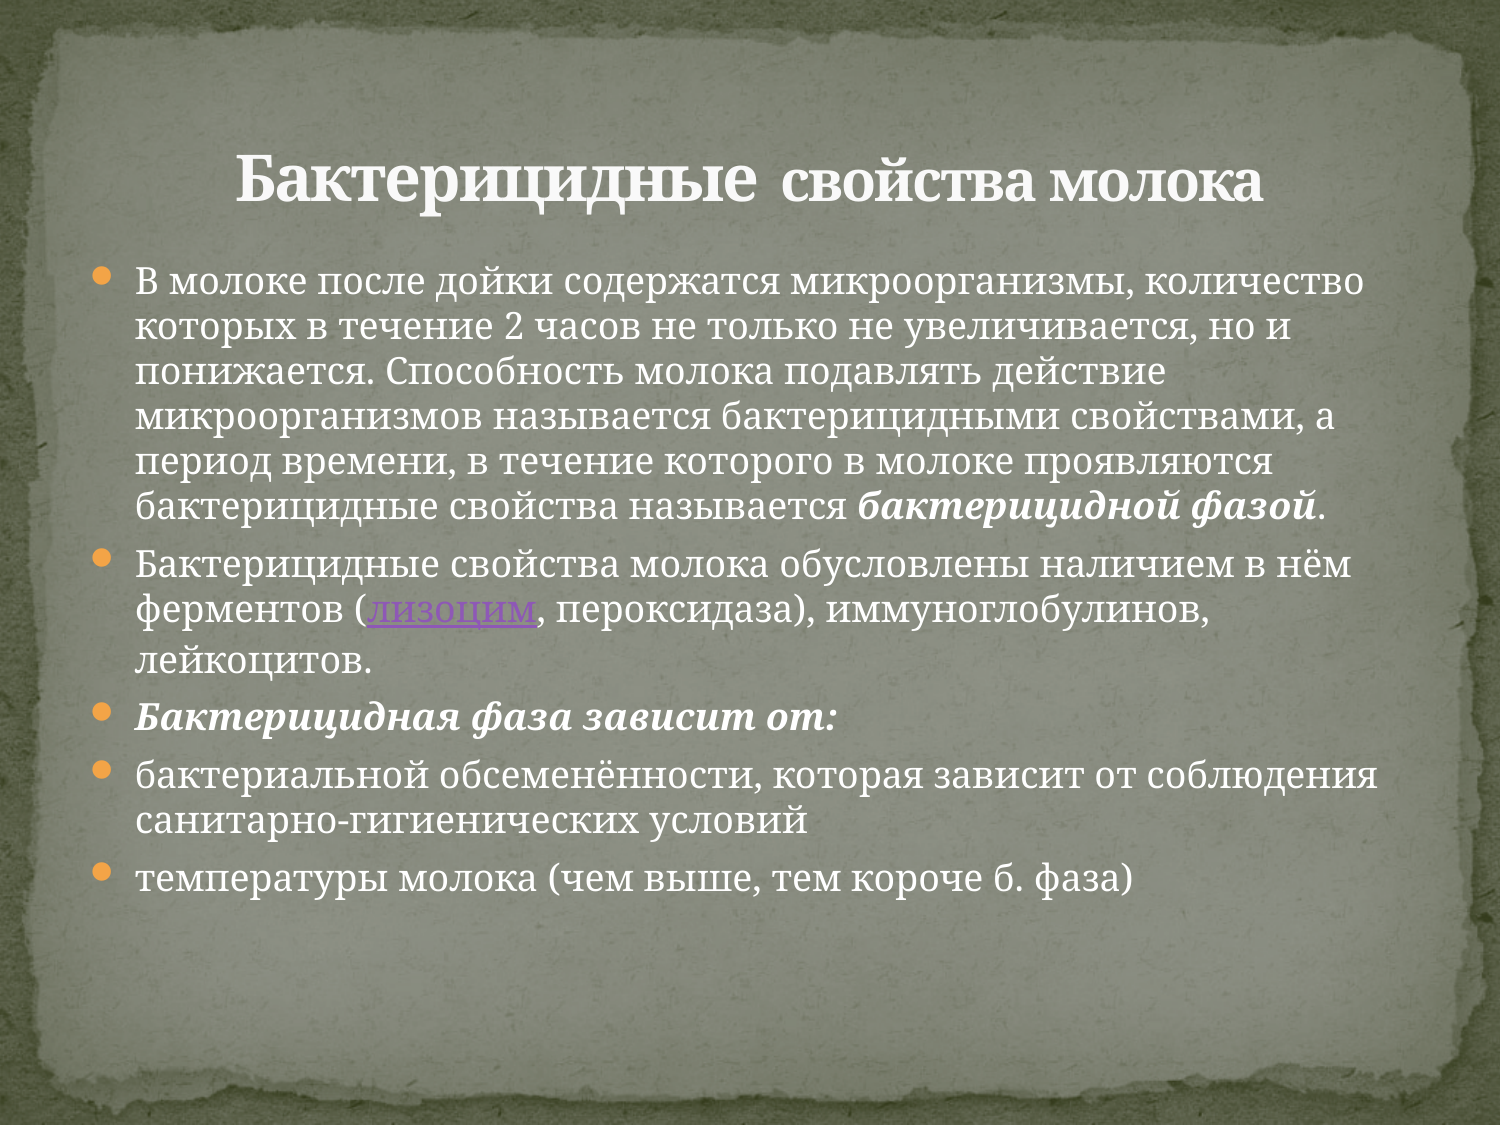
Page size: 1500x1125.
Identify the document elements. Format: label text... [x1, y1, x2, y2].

list В молоке после дойки содержатся микроорганизмы, количество которых в течение 2 часов не только не увеличивается, но и понижается. Способность молока подавлять действие микроорганизмов называется бактерицидными свойствами, а период времени, в течение которого в молоке проявляются бактерицидные свойства называется бактерицидной фазой. Бактерицидные свойства молока обусловлены наличием в нём ферментов (лизоцим, пероксидаза), иммуноглобулинов, лейкоцитов. Бактерицидная фаза зависит от: бактериальной обсеменённости, которая зависит от соблюдения санитарно-гигиенических условий температуры молока (чем выше, тем короче б. фаза) [75, 249, 1425, 1000]
title Бактерицидные свойства молока [74, 24, 1425, 225]
